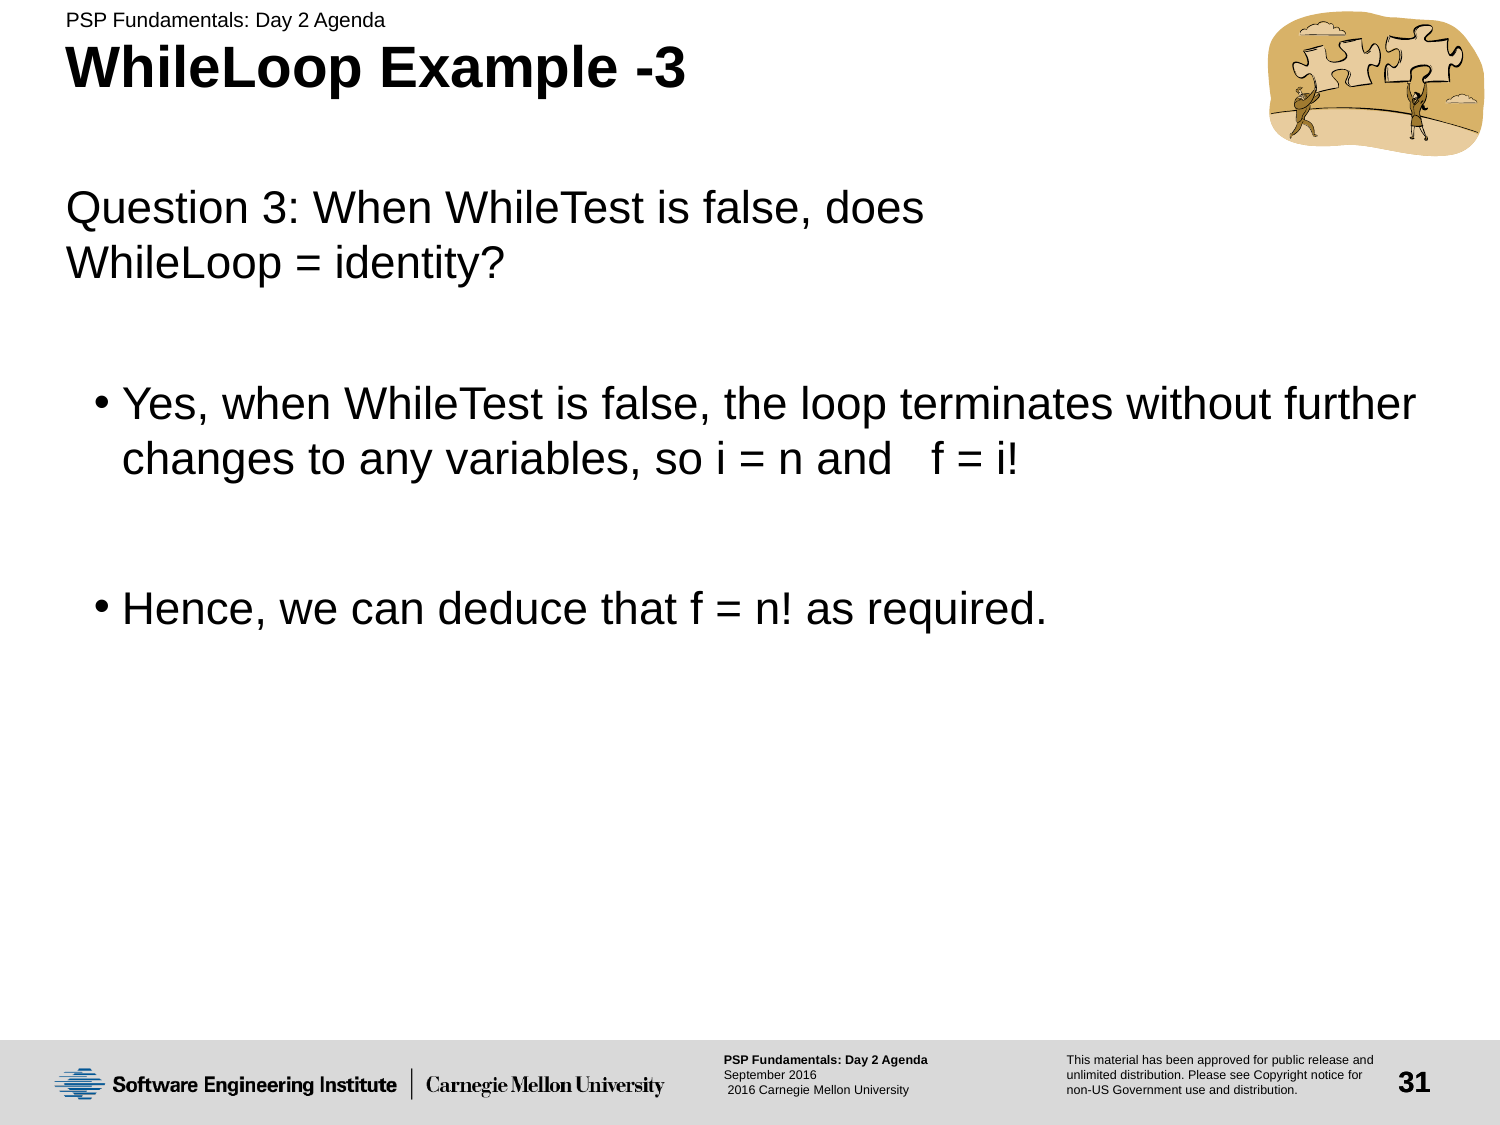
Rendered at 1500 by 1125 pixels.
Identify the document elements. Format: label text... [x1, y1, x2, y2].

picture [46, 1061, 673, 1104]
picture [1267, 11, 1486, 158]
title WhileLoop Example -3 [65, 37, 1267, 148]
list Question 3: When WhileTest is false, does WhileLoop = identity? Yes, when WhileTest is false, the loop terminates without further changes to any variables, so i = n and f = i! Hence, we can deduce that f = n! as required. [65, 177, 1431, 1000]
